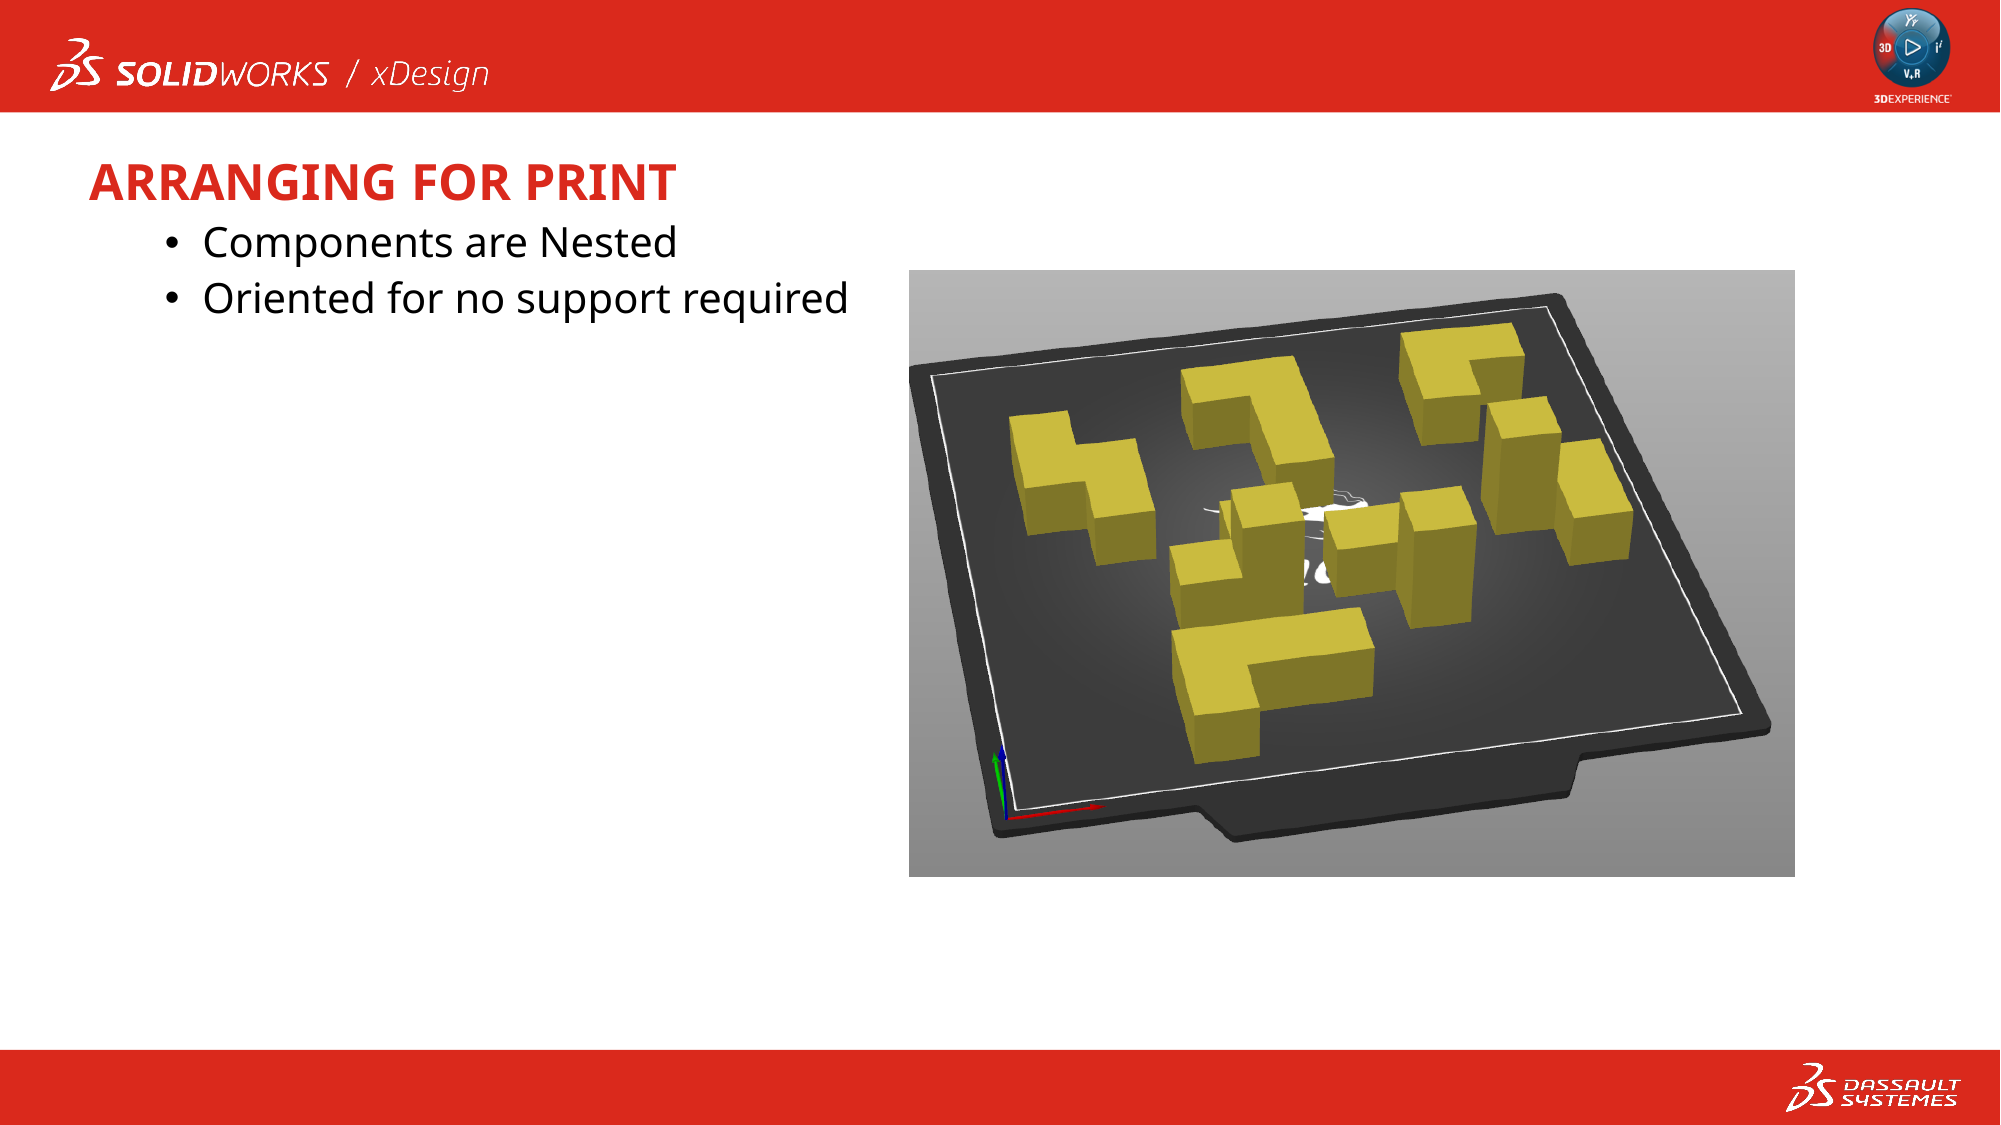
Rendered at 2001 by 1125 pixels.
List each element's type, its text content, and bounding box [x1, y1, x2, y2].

text_box ARRANGING FOR PRINT Components are Nested Oriented for no support required [74, 149, 870, 486]
picture [50, 38, 488, 92]
picture [1782, 1058, 1964, 1116]
picture [1870, 6, 1953, 106]
picture [909, 270, 1795, 877]
